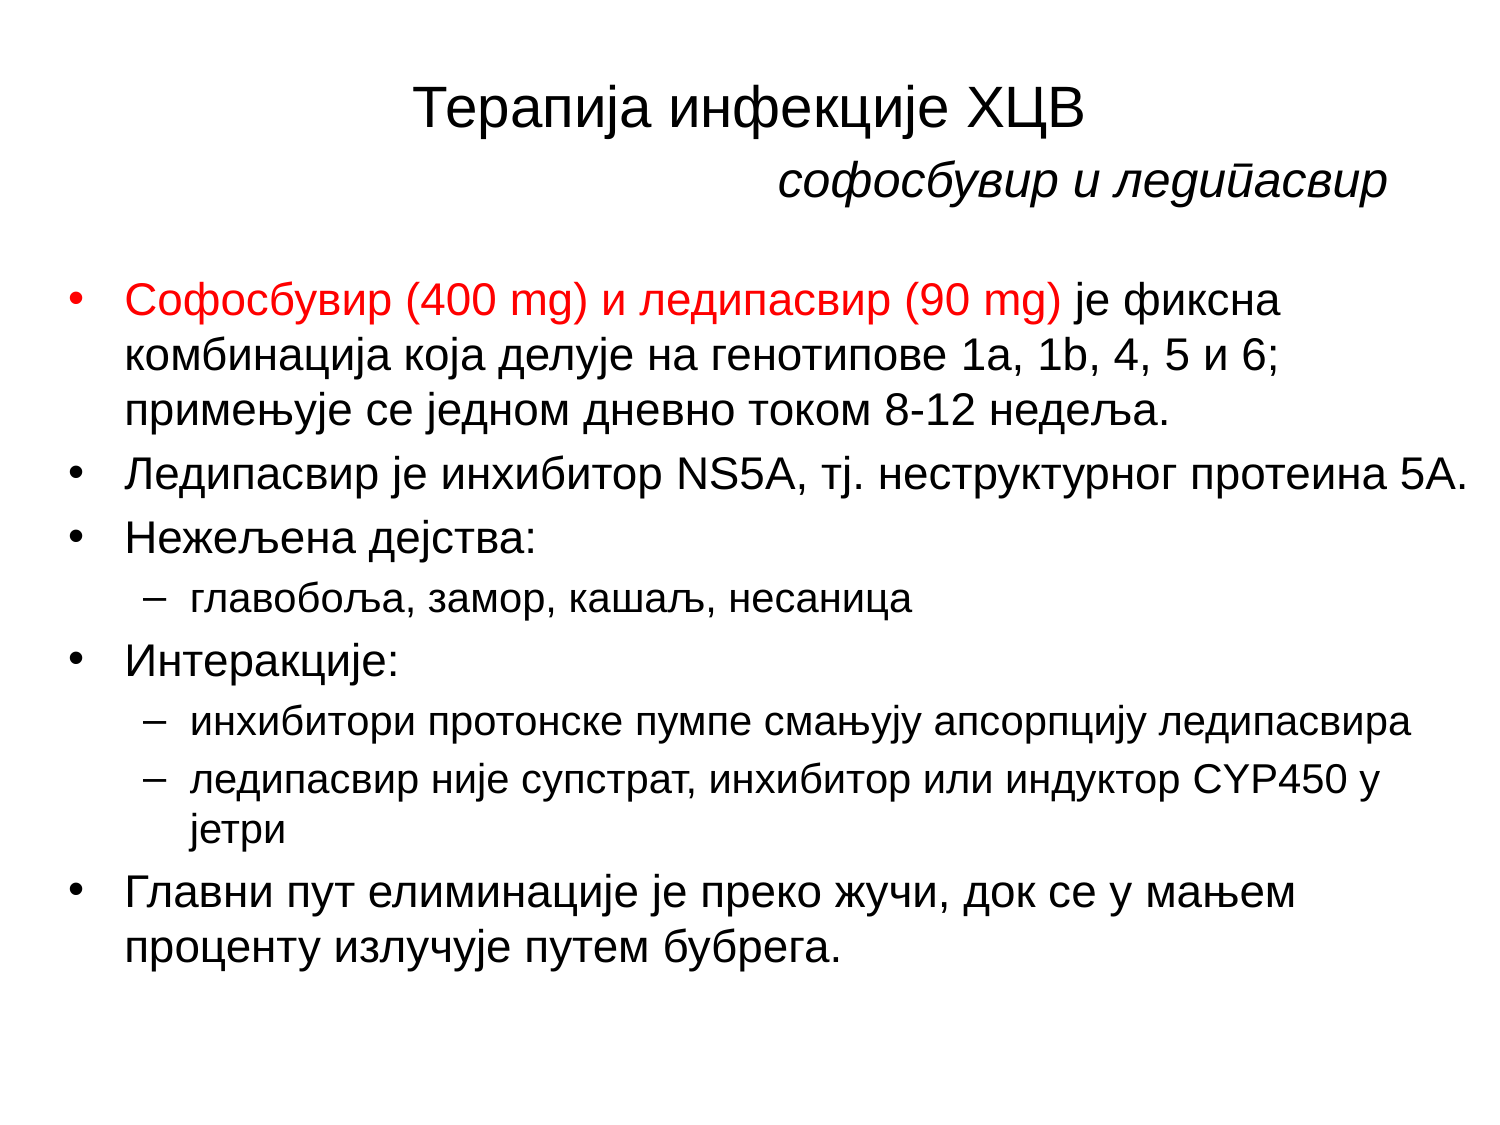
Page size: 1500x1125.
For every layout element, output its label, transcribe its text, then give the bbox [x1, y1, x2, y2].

title Терапија инфекције ХЦВ софосбувир и ледипасвир [75, 45, 1425, 233]
list Софосбувир (400 mg) и ледипасвир (90 mg) је фиксна комбинација која делује на генотипове 1a, 1b, 4, 5 и 6; примењује се једном дневно током 8-12 недеља. Ледипасвир је инхибитор NS5А, тј. неструктурног протеина 5А. Нежељена дејства: главобоља, замор, кашаљ, несаница Интеракције: инхибитори протонске пумпе смањују апсорпцију ледипасвира ледипасвир није супстрат, инхибитор или индуктор CYP450 у јетри Главни пут елиминације је преко жучи, док се у мањем проценту излучује путем бубрега. [53, 262, 1500, 1005]
